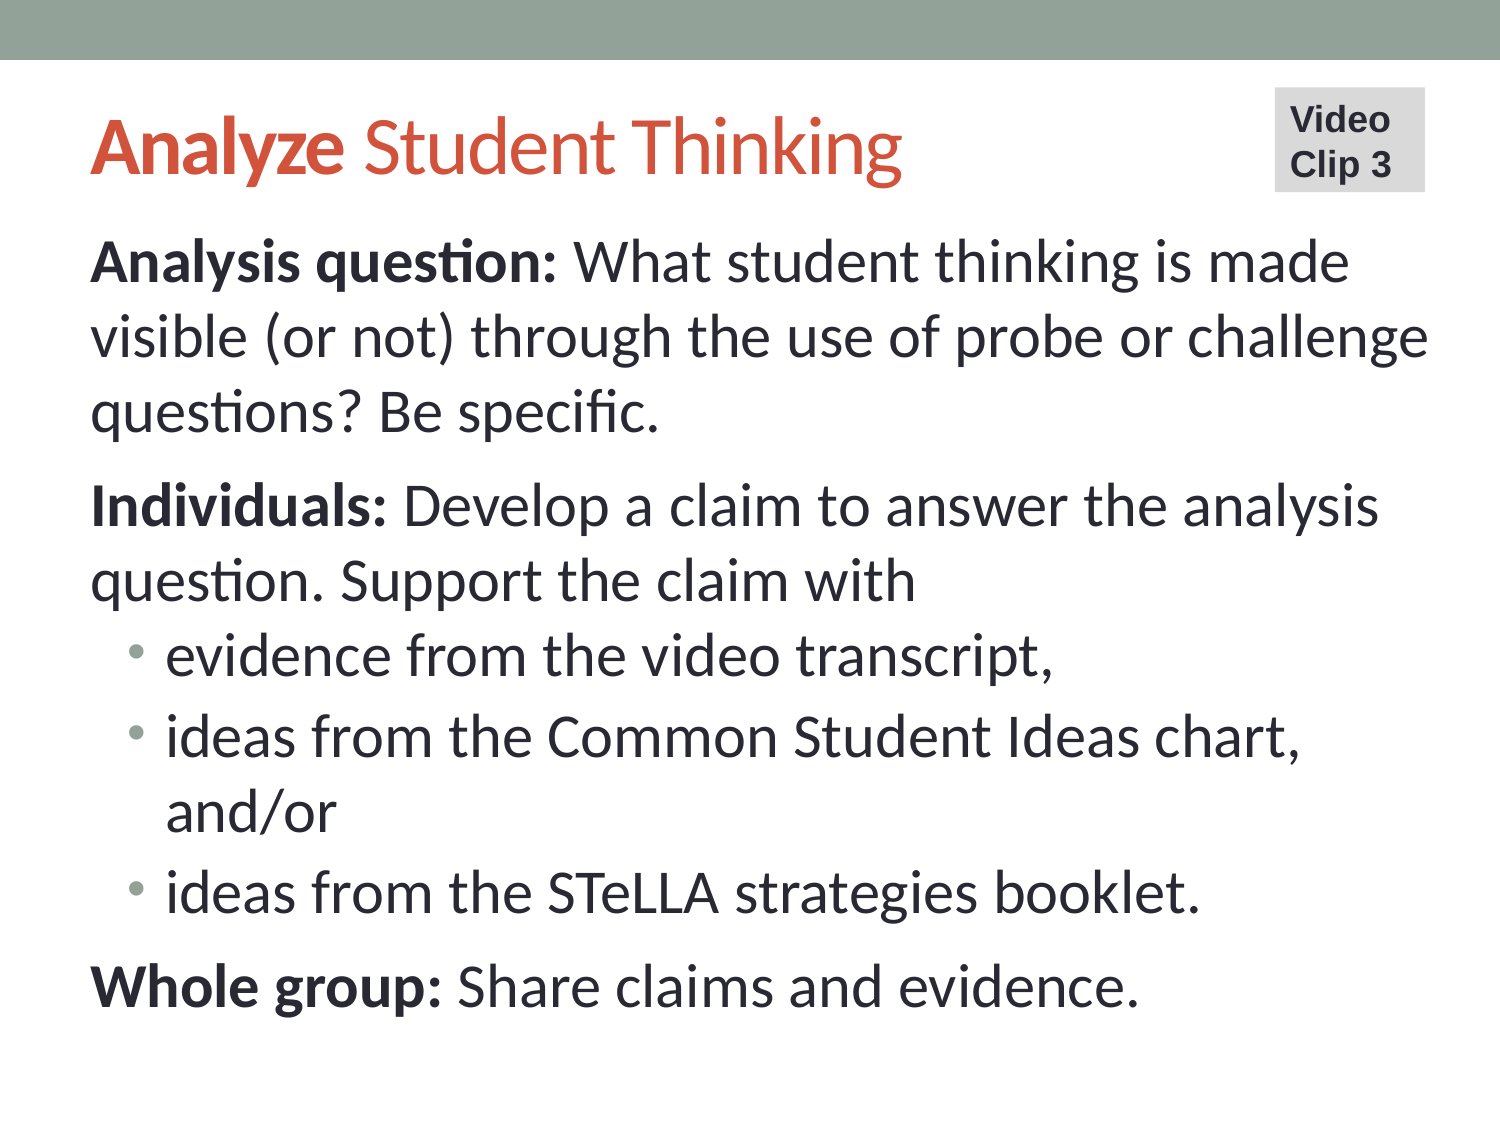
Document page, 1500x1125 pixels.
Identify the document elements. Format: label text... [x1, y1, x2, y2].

list Analysis question: What student thinking is made visible (or not) through the use of probe or challenge questions? Be specific. Individuals: Develop a claim to answer the analysis question. Support the claim with evidence from the video transcript, ideas from the Common Student Ideas chart, and/or ideas from the STeLLA strategies booklet. Whole group: Share claims and evidence. [75, 212, 1463, 1013]
title Analyze Student Thinking [75, 59, 1213, 212]
text_box Video Clip 3 [1274, 87, 1425, 193]
